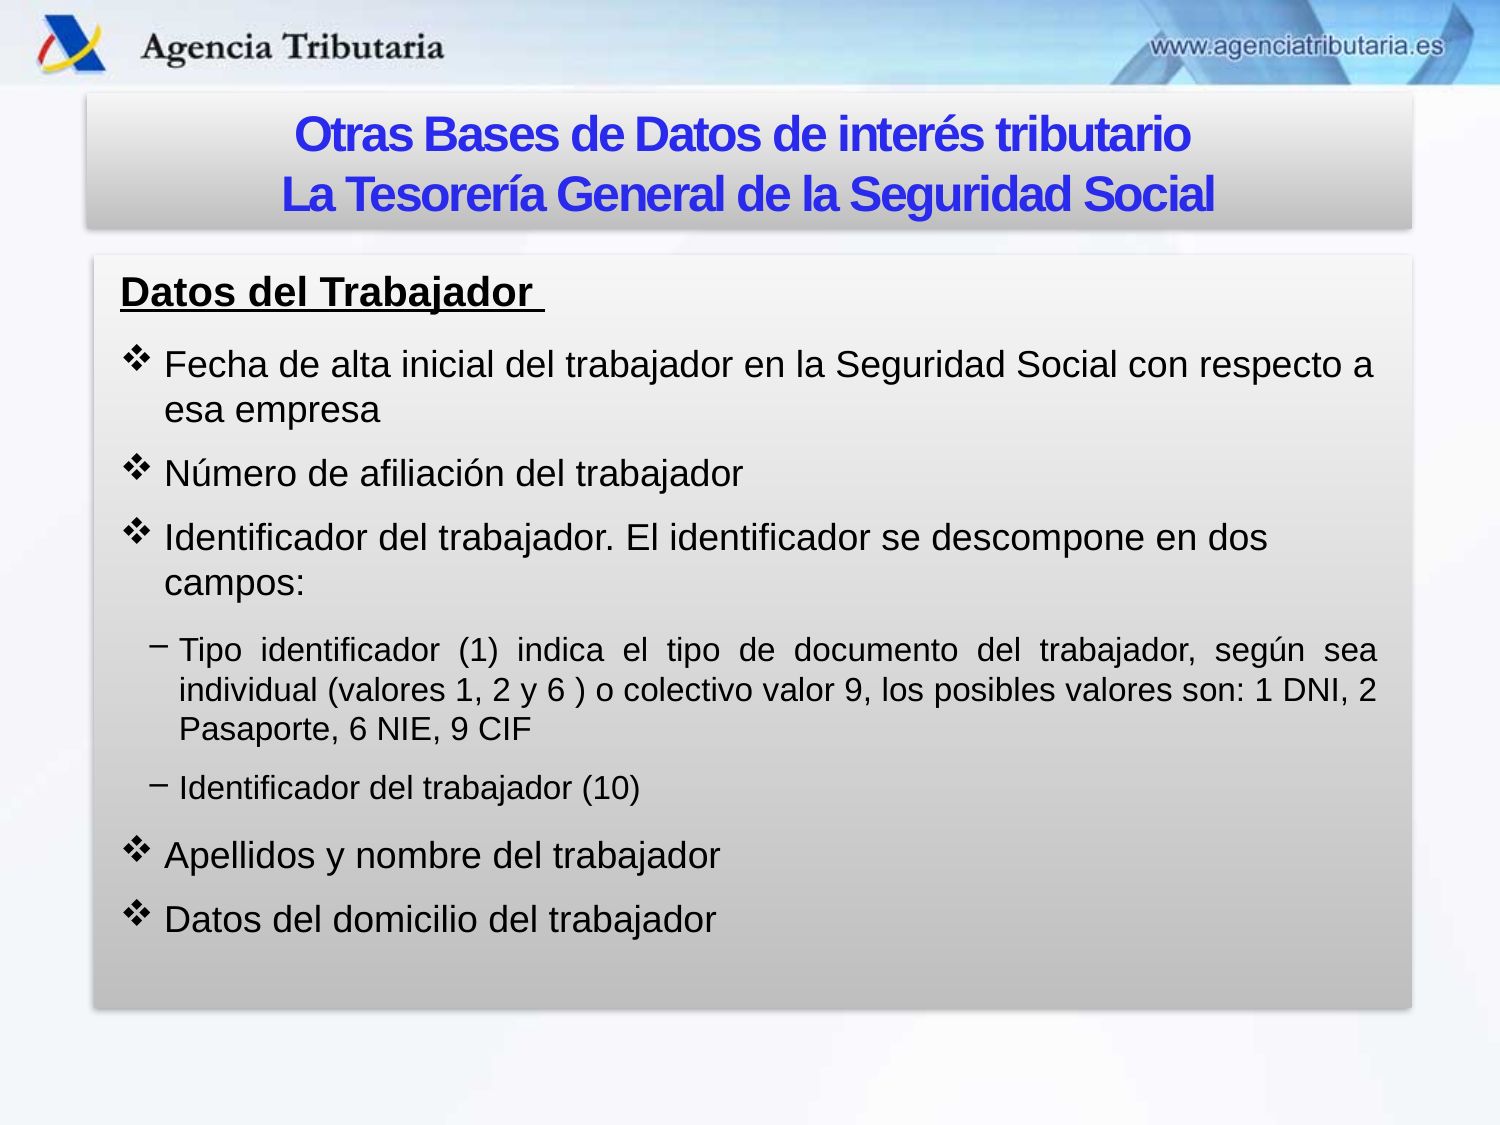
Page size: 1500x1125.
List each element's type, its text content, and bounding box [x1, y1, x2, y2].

text_box [94, 255, 1412, 1008]
text_box Datos del Trabajador Fecha de alta inicial del trabajador en la Seguridad Social con respecto a esa empresa Número de afiliación del trabajador Identificador del trabajador. El identificador se descompone en dos campos: Tipo identificador (1) indica el tipo de documento del trabajador, según sea individual (valores 1, 2 y 6 ) o colectivo valor 9, los posibles valores son: 1 DNI, 2 Pasaporte, 6 NIE, 9 CIF Identificador del trabajador (10) Apellidos y nombre del trabajador Datos del domicilio del trabajador [105, 257, 1395, 957]
picture [0, 0, 1500, 1125]
text_box Otras Bases de Datos de interés tributario La Tesorería General de la Seguridad Social [87, 93, 1412, 229]
